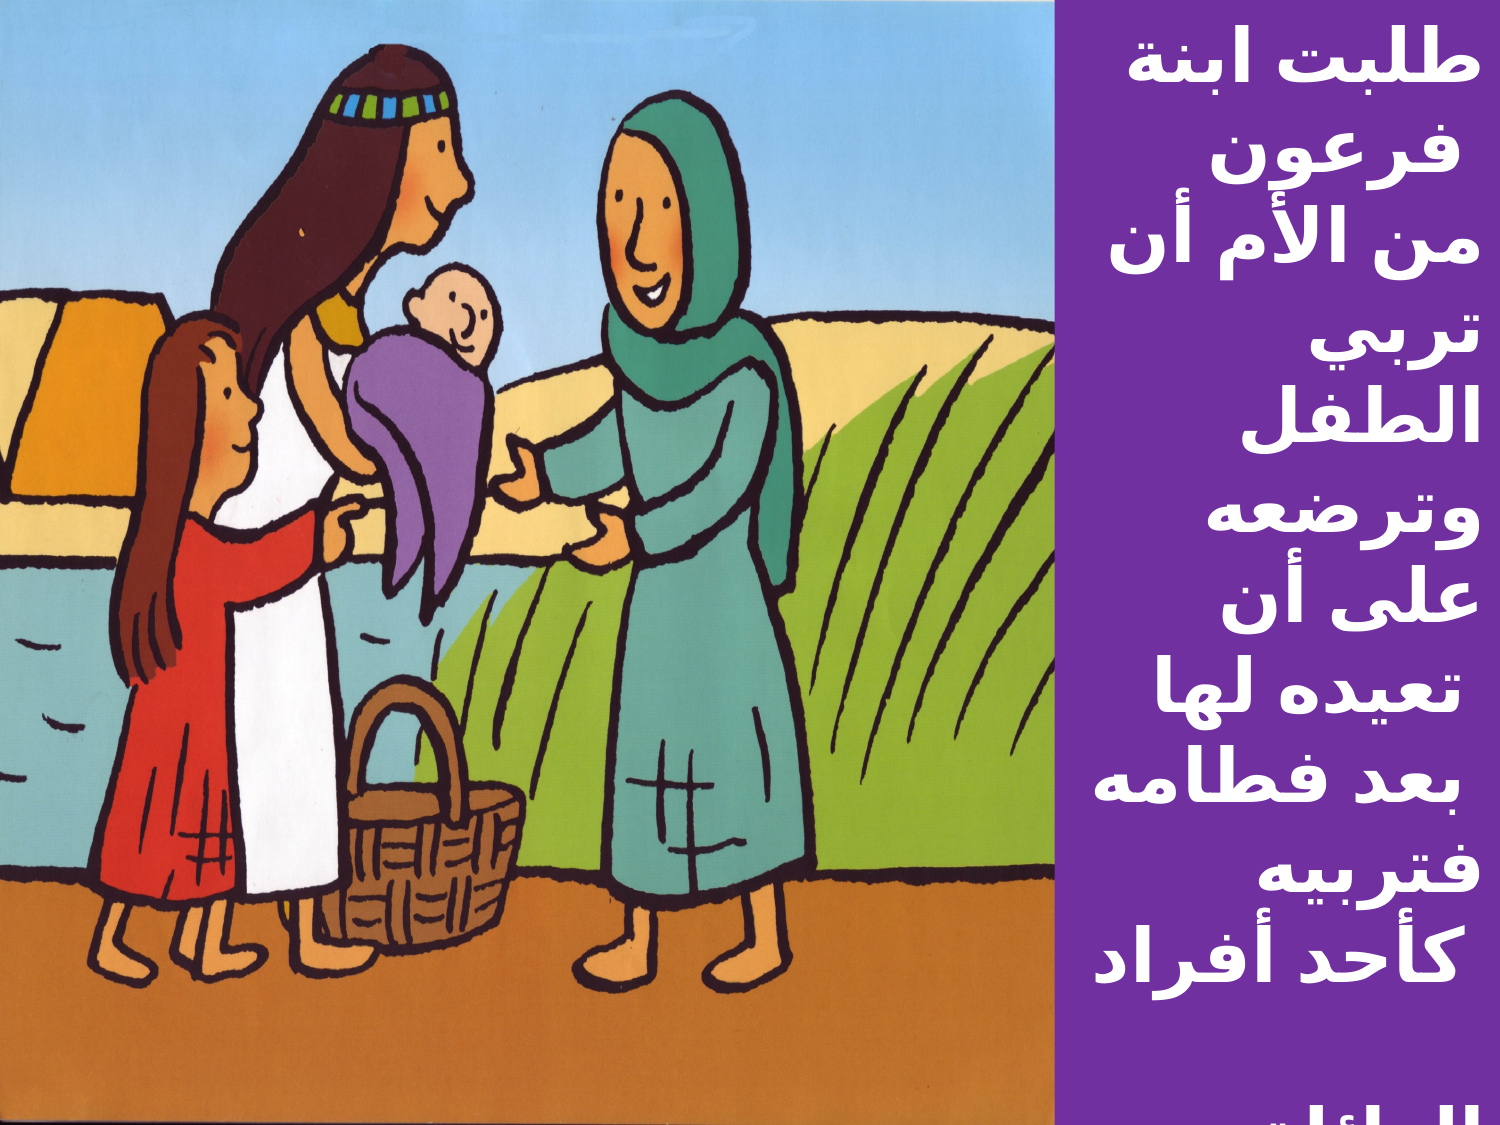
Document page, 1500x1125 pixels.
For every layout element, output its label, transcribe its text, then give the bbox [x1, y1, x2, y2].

picture [0, 0, 1055, 1125]
text_box طلبت ابنة فرعون من الأم أن تربي الطفل وترضعه على أن تعيده لها بعد فطامه فتربيه كأحد أفراد العائلة المالكة وأعطته اسم موسى أي المنقذ من المياه [1056, 0, 1500, 1125]
